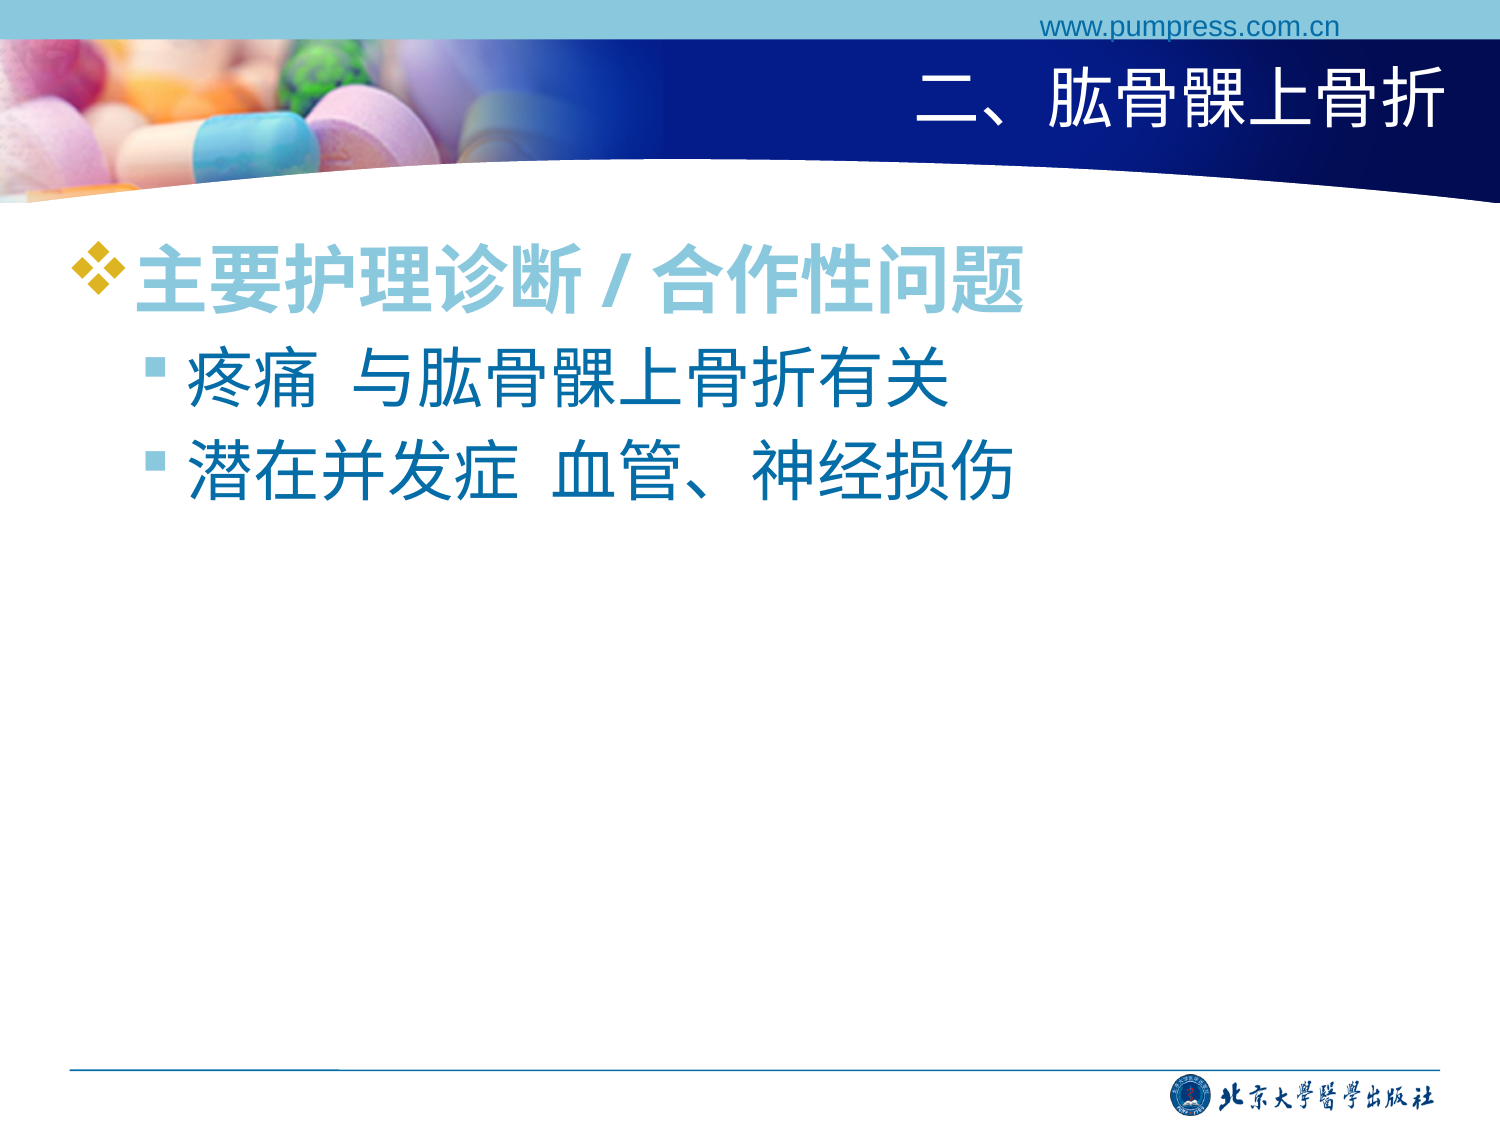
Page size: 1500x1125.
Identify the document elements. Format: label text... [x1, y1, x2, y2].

slide_number www.pumpress.com.cn [1025, 0, 1463, 38]
title 二、肱骨髁上骨折 [137, 49, 1463, 143]
picture [0, 40, 1500, 203]
list 主要护理诊断/合作性问题 疼痛 与肱骨髁上骨折有关 潜在并发症 血管、神经损伤 [49, 224, 1463, 1026]
picture [1170, 1074, 1436, 1118]
